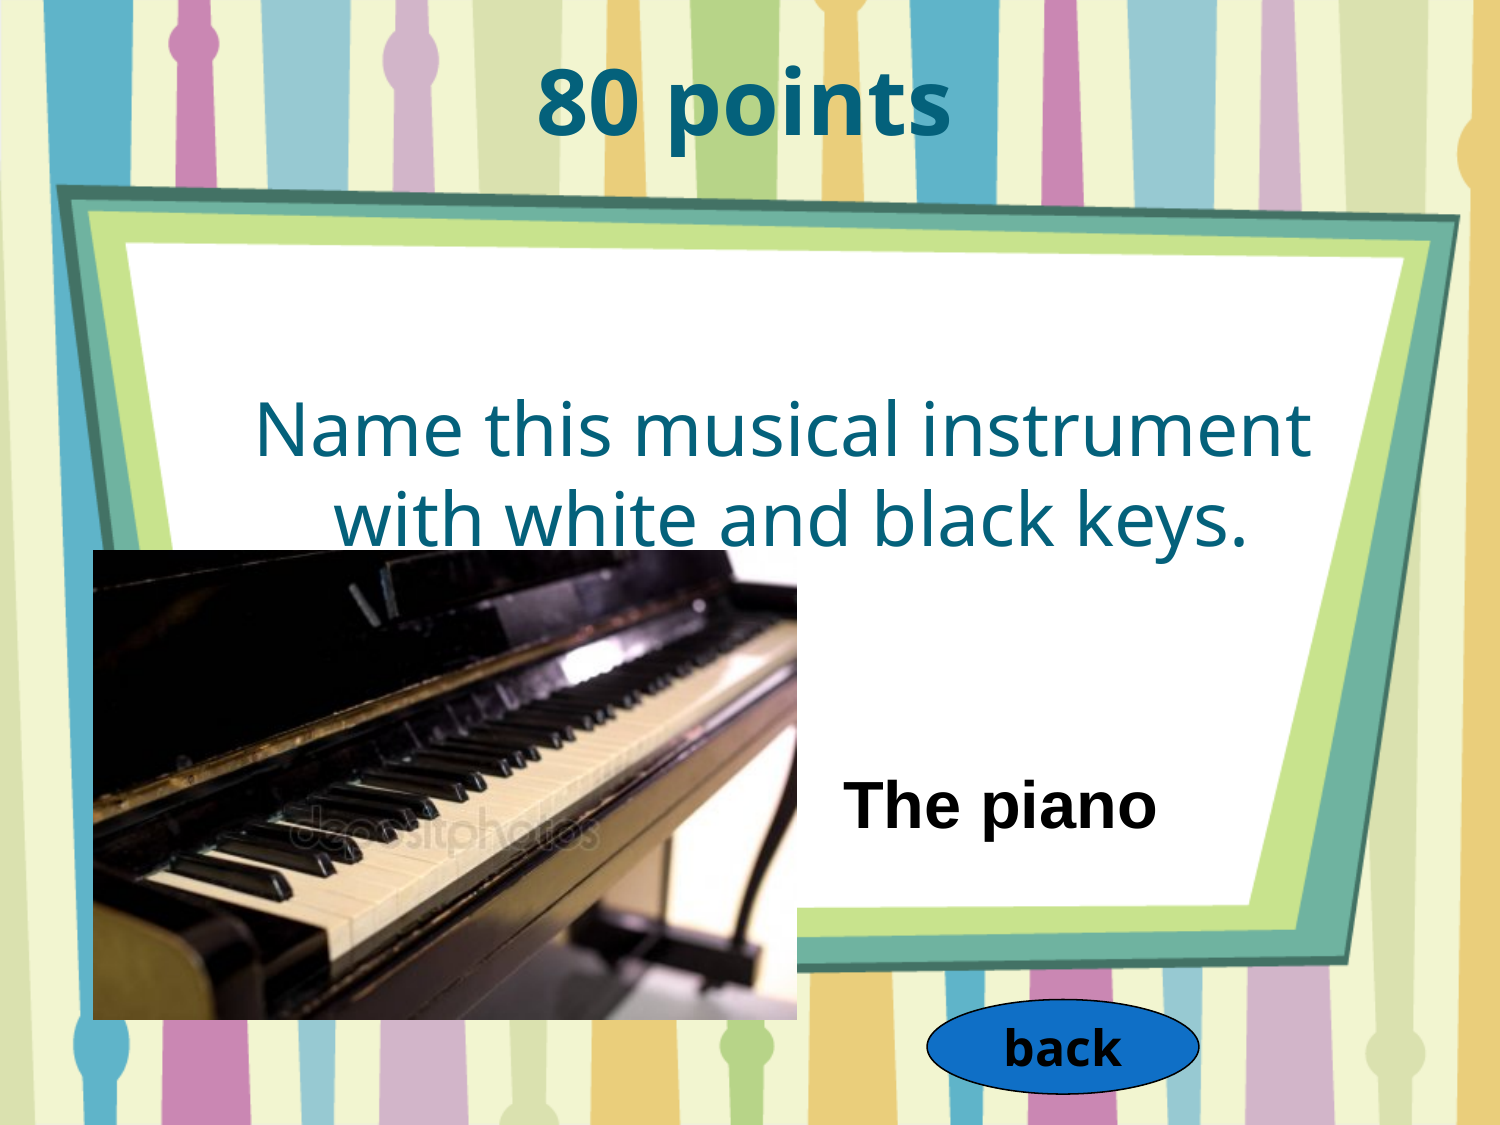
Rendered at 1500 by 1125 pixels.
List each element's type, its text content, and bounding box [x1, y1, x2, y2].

title 80 points [466, 0, 1024, 198]
text_box back [927, 999, 1199, 1095]
text_box The piano [801, 763, 1306, 850]
list Name this musical instrument with white and black keys. [218, 373, 1330, 669]
picture [0, 0, 1500, 1125]
